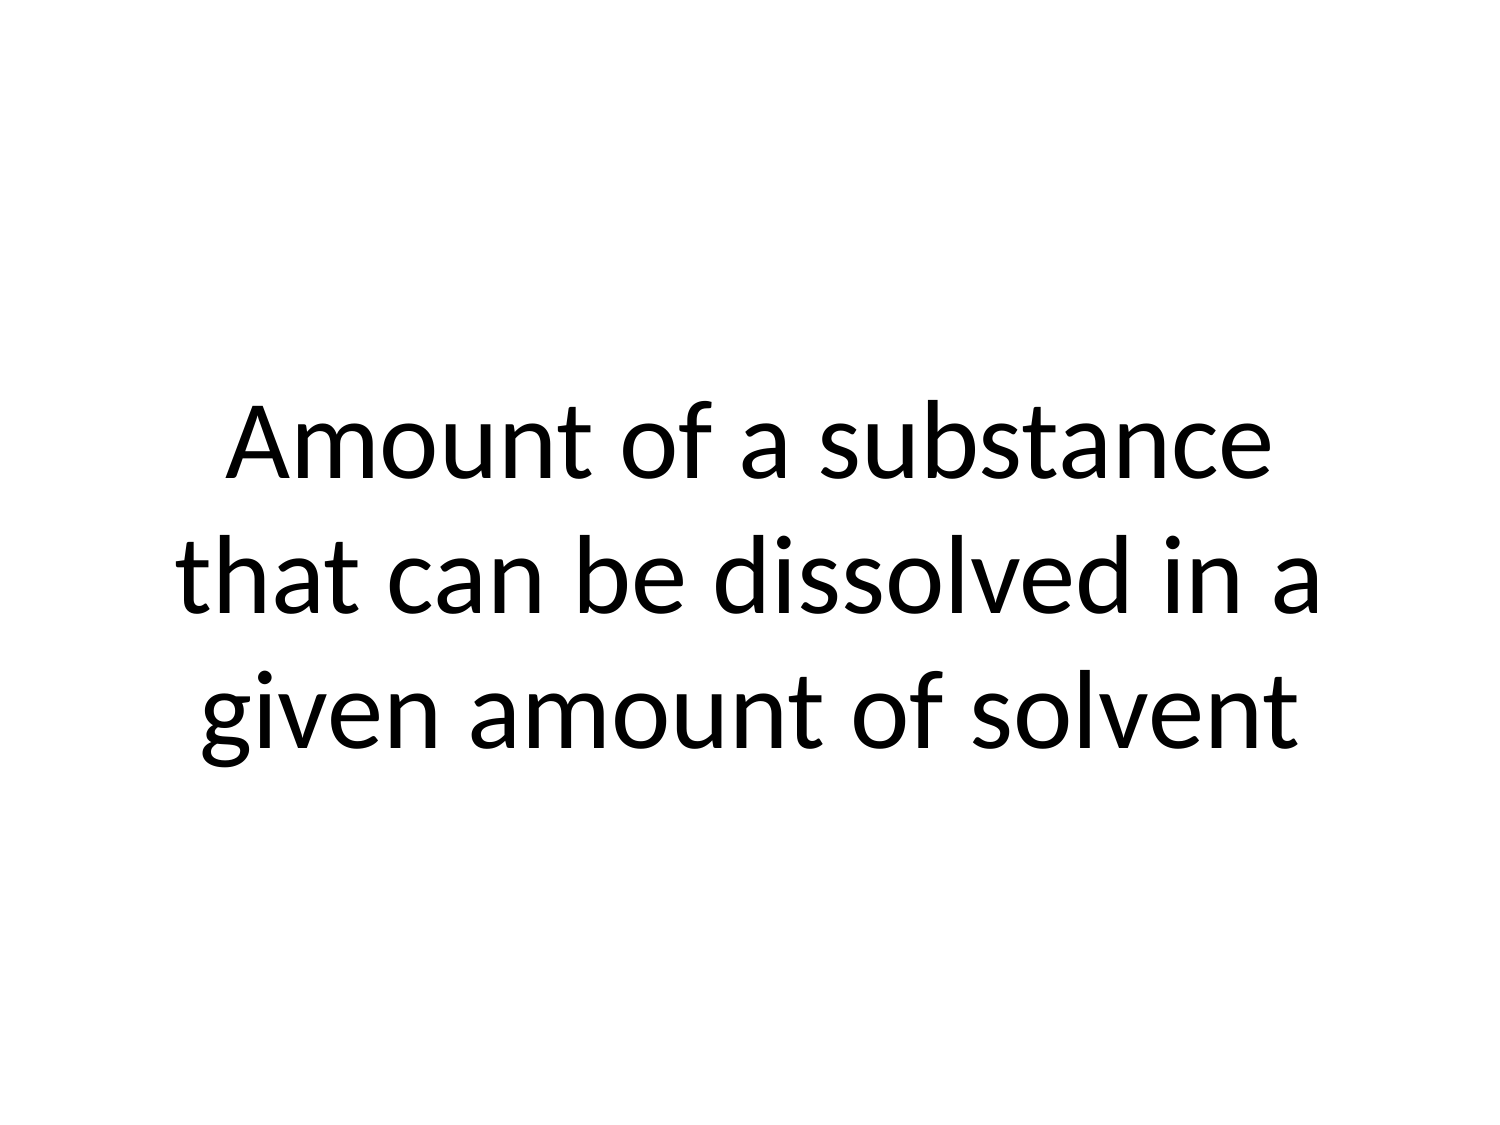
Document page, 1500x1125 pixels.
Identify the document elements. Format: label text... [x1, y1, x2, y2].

title Amount of a substance that can be dissolved in a given amount of solvent [112, 50, 1388, 1088]
